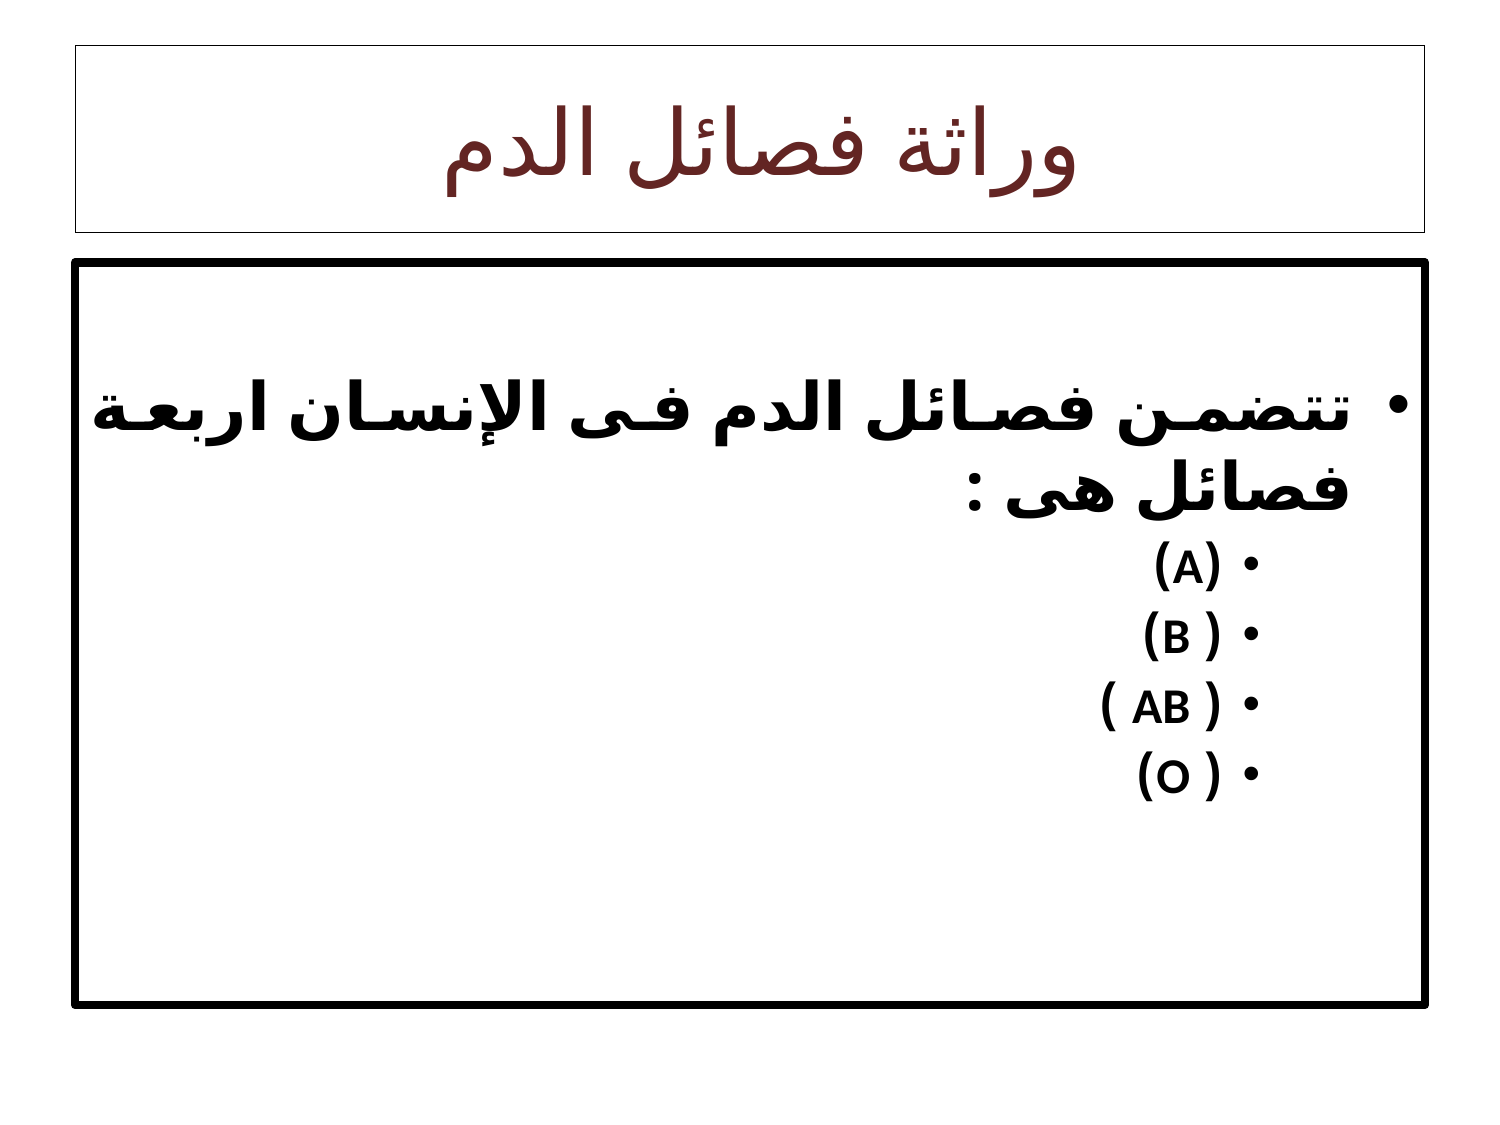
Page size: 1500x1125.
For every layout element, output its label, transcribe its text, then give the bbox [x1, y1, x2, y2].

title وراثة فصائل الدم [75, 45, 1425, 233]
list تتضمن فصائل الدم فى الإنسان اربعة فصائل هى : (A) ( B) ( AB ) ( O) [75, 262, 1425, 1005]
